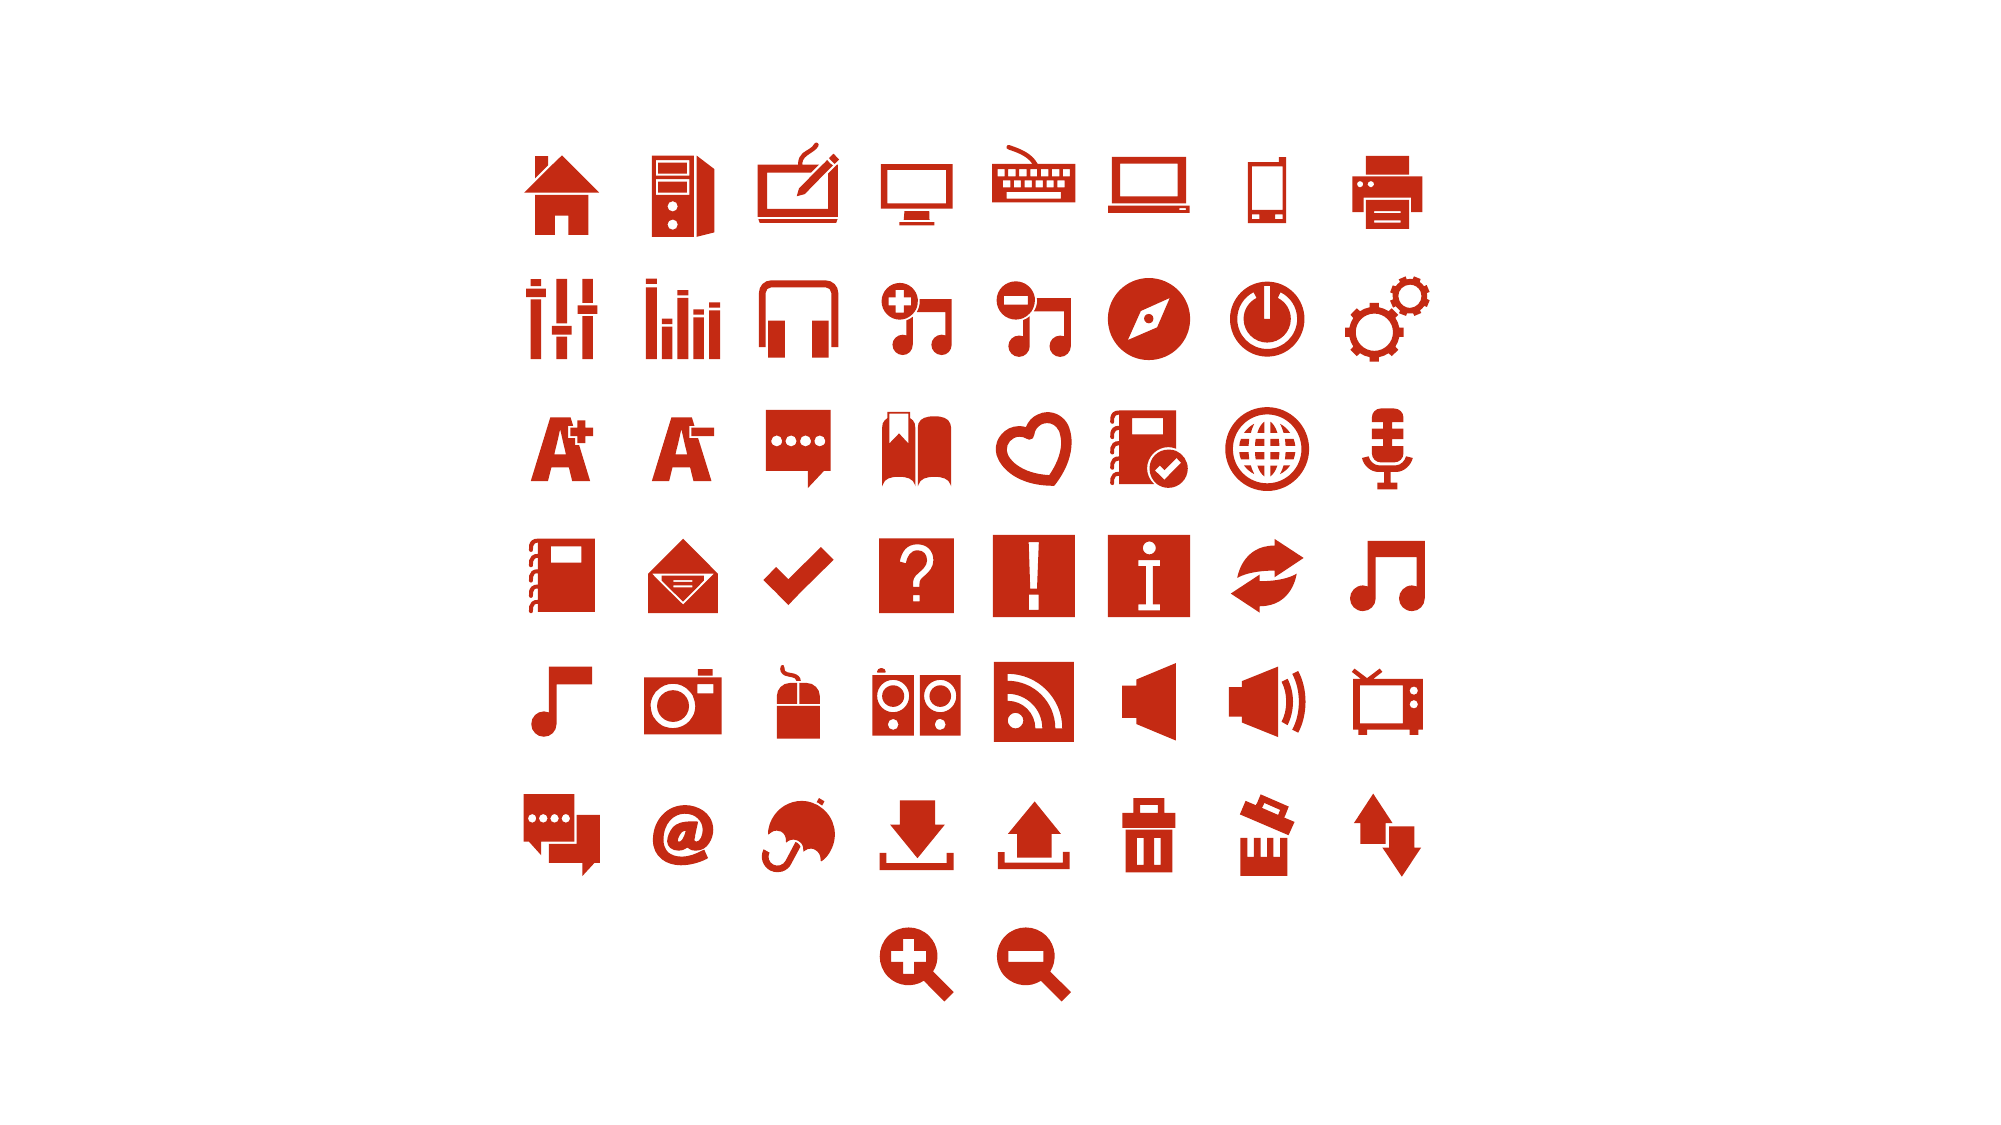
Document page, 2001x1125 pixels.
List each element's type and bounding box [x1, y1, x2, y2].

text_box [523, 140, 1430, 1002]
